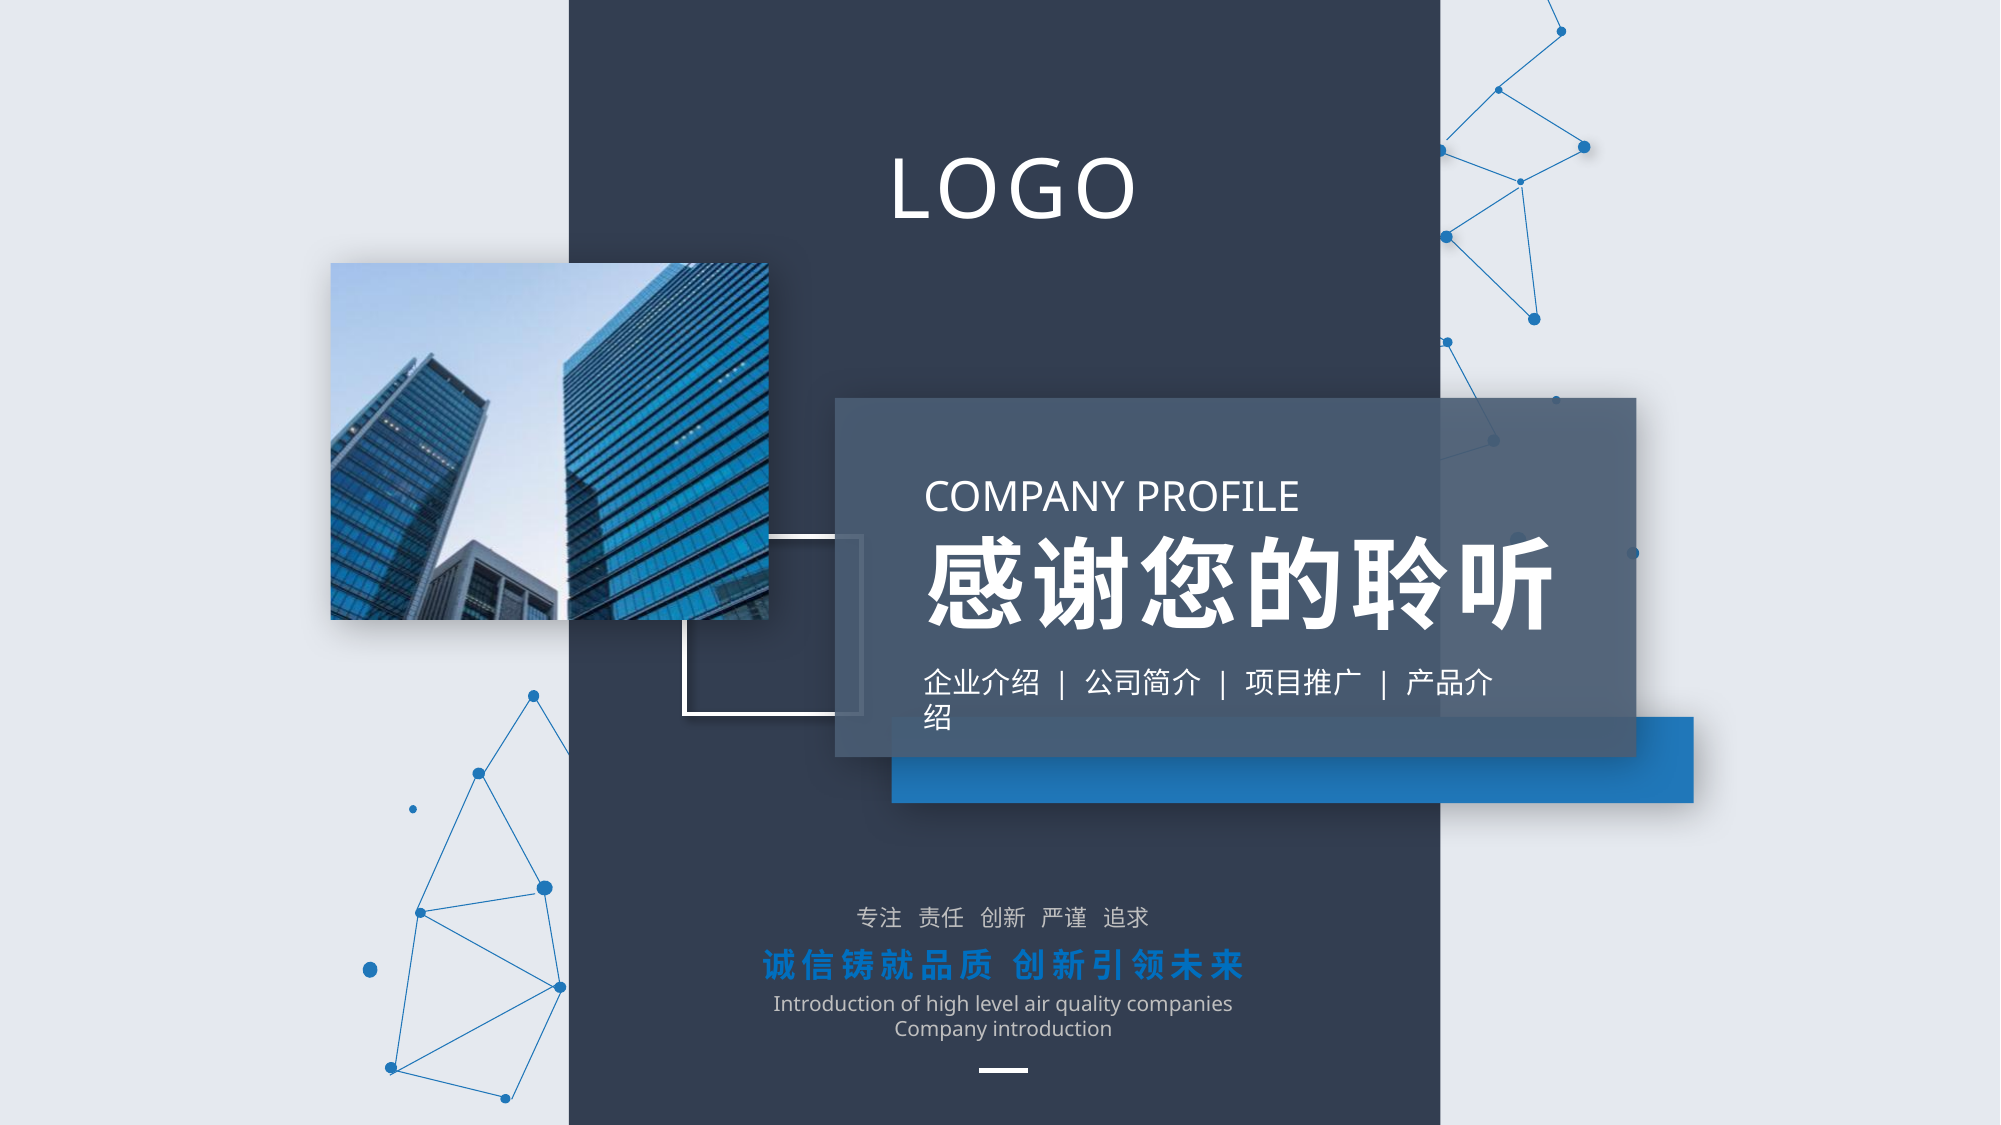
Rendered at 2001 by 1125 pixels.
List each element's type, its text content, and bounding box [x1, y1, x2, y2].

text_box [683, 536, 816, 715]
text_box 感谢您的聆听 [910, 514, 1572, 650]
text_box COMPANY PROFILE [908, 461, 1482, 527]
text_box [330, 263, 770, 621]
text_box [834, 397, 1637, 758]
text_box 企业介绍 | 公司简介 | 项目推广 | 产品介绍 [908, 656, 1523, 742]
text_box LOGO [872, 128, 1154, 243]
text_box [578, 896, 1429, 1071]
text_box [891, 716, 1695, 804]
